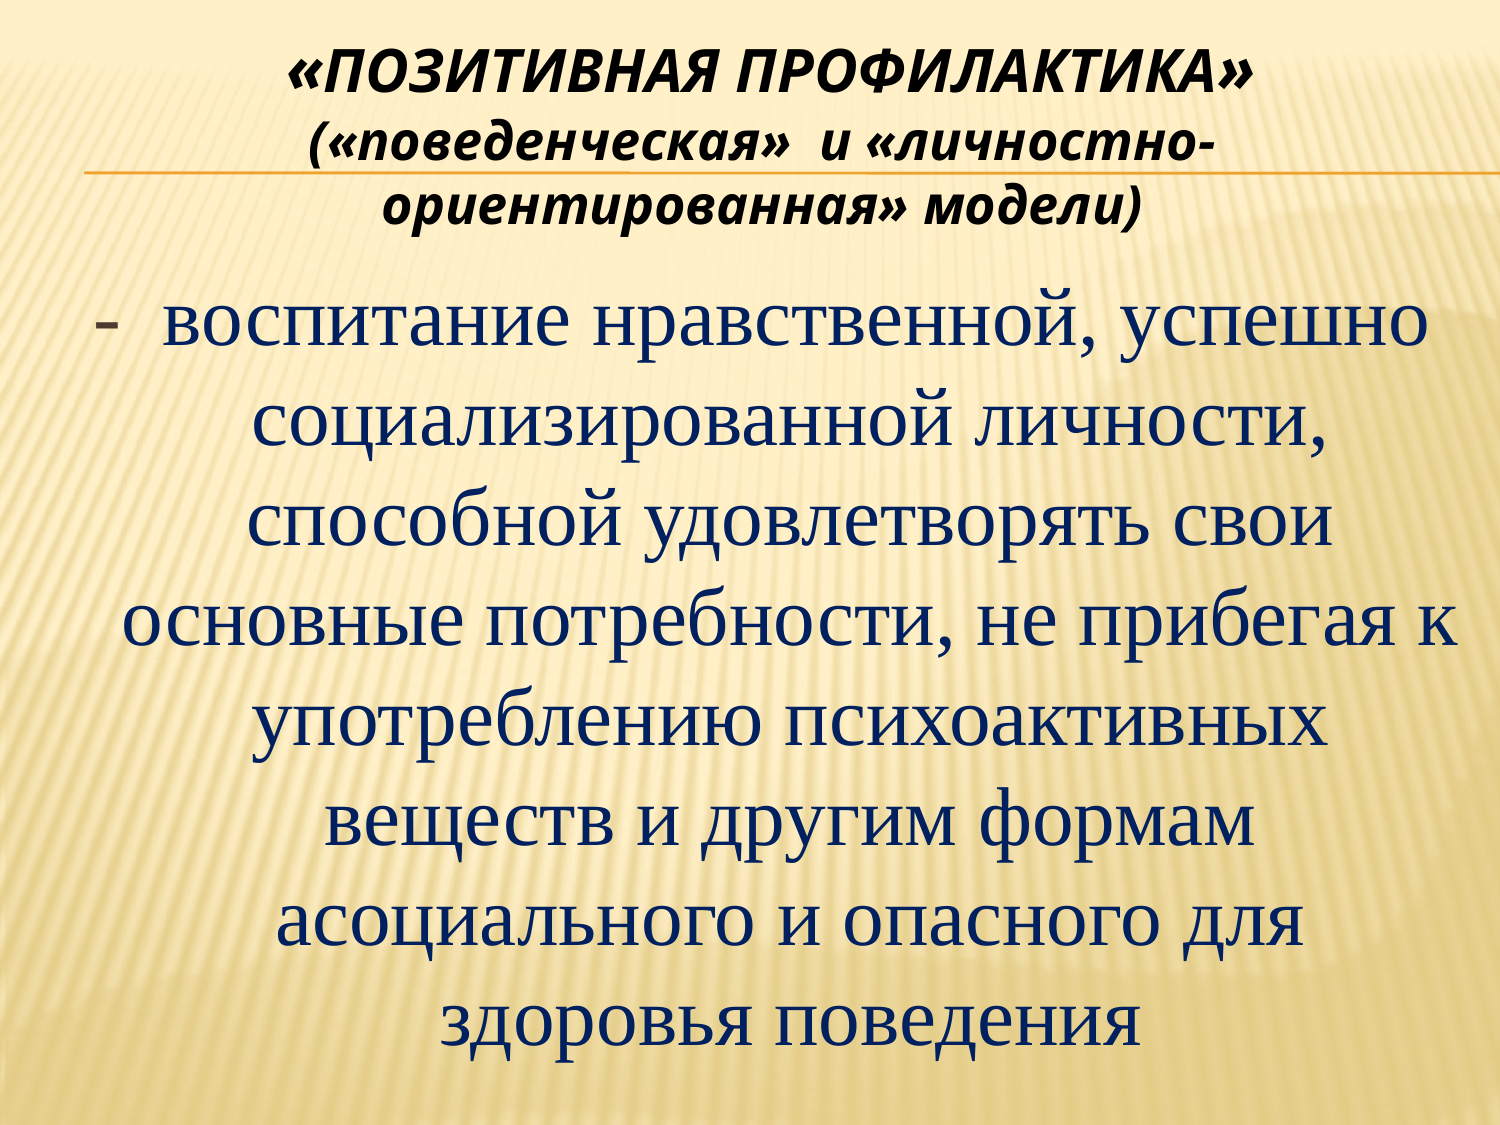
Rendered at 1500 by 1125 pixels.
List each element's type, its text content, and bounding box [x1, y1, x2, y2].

title «ПОЗИТИВНАЯ ПРОФИЛАКТИКА» («поведенческая» и «личностно-ориентированная» модели) [50, 19, 1475, 244]
list - воспитание нравственной, успешно социализированной личности, способной удовлетворять свои основные потребности, не прибегая к употреблению психоактивных веществ и другим формам асоциального и опасного для здоровья поведения [50, 254, 1475, 1118]
